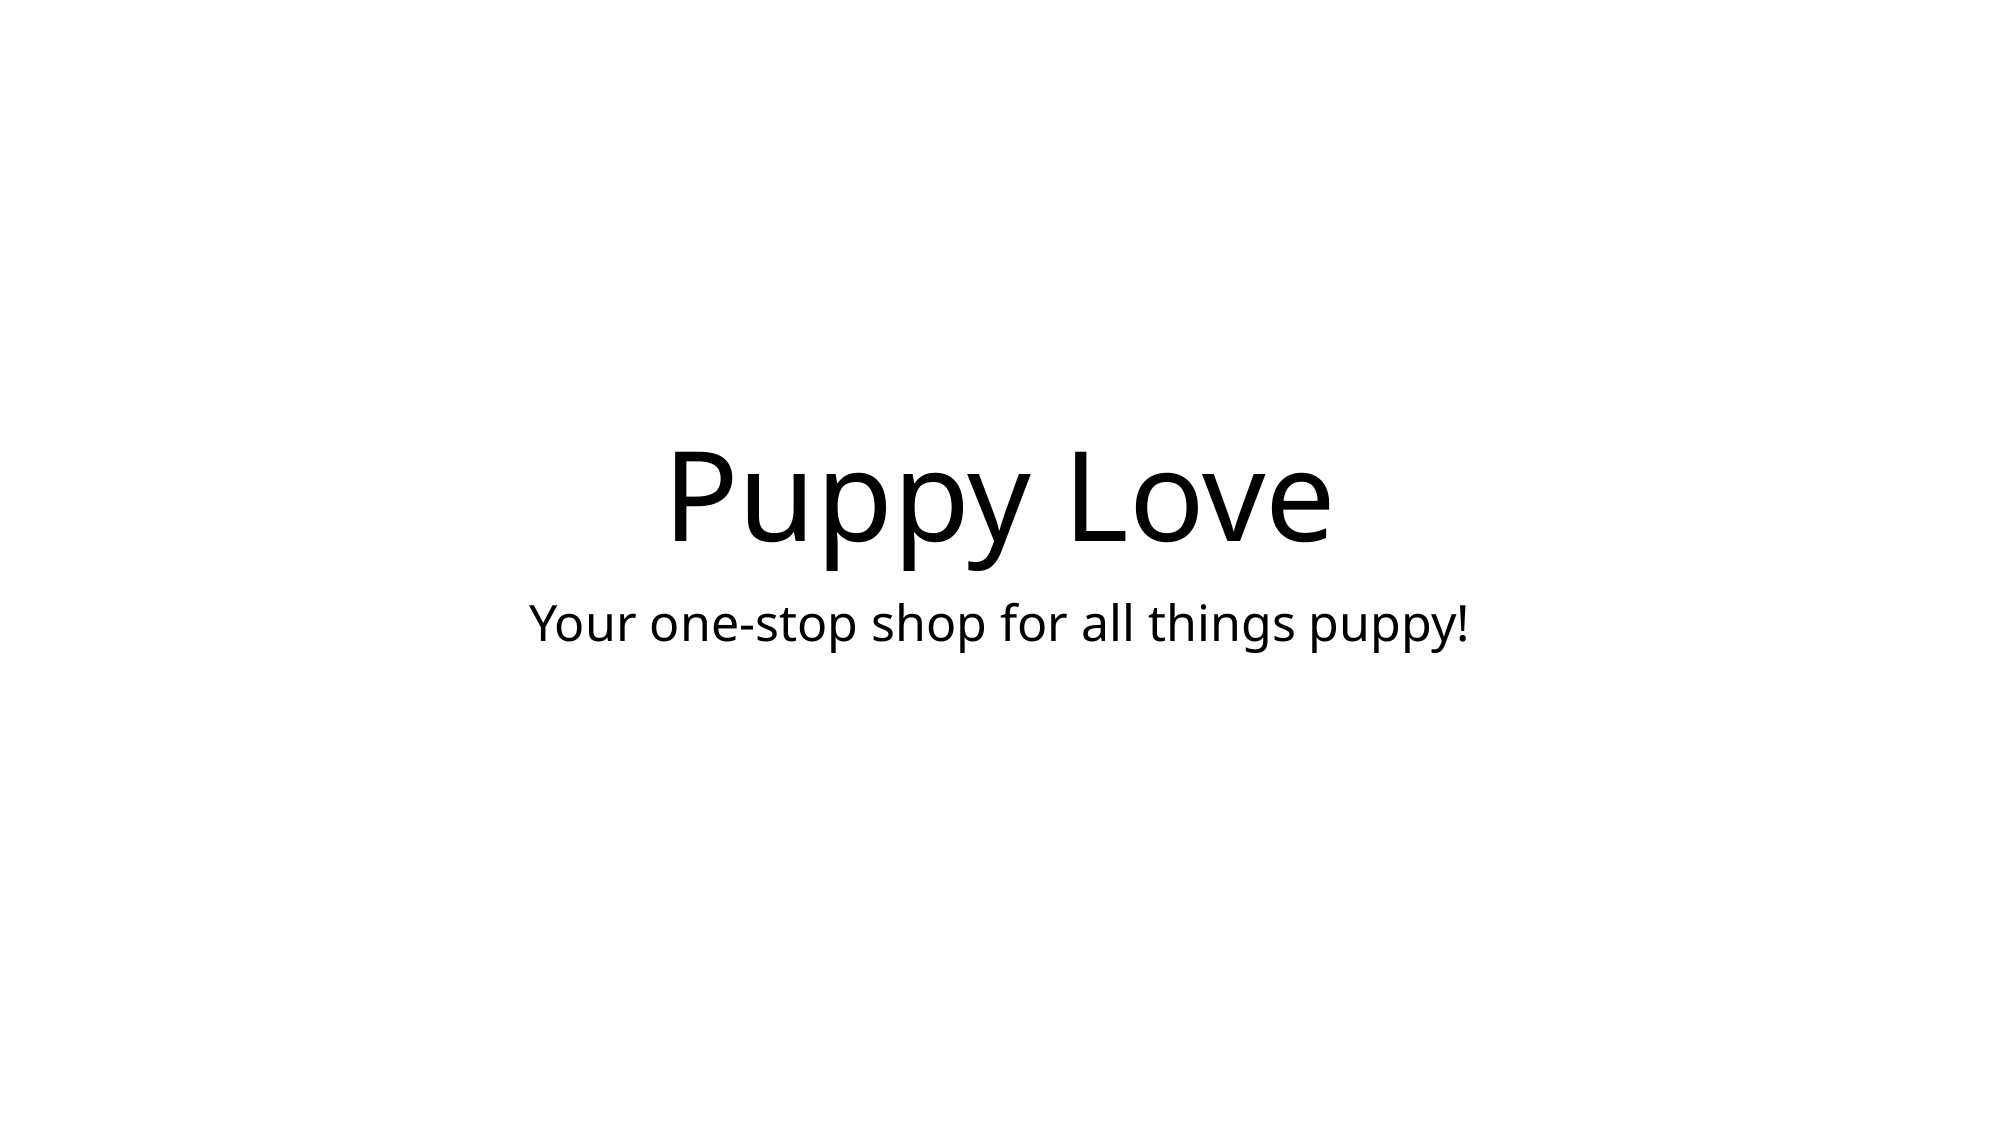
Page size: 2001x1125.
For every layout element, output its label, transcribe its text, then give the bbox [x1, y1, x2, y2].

title Puppy Love [249, 184, 1750, 576]
subtitle Your one-stop shop for all things puppy! [249, 590, 1750, 863]
